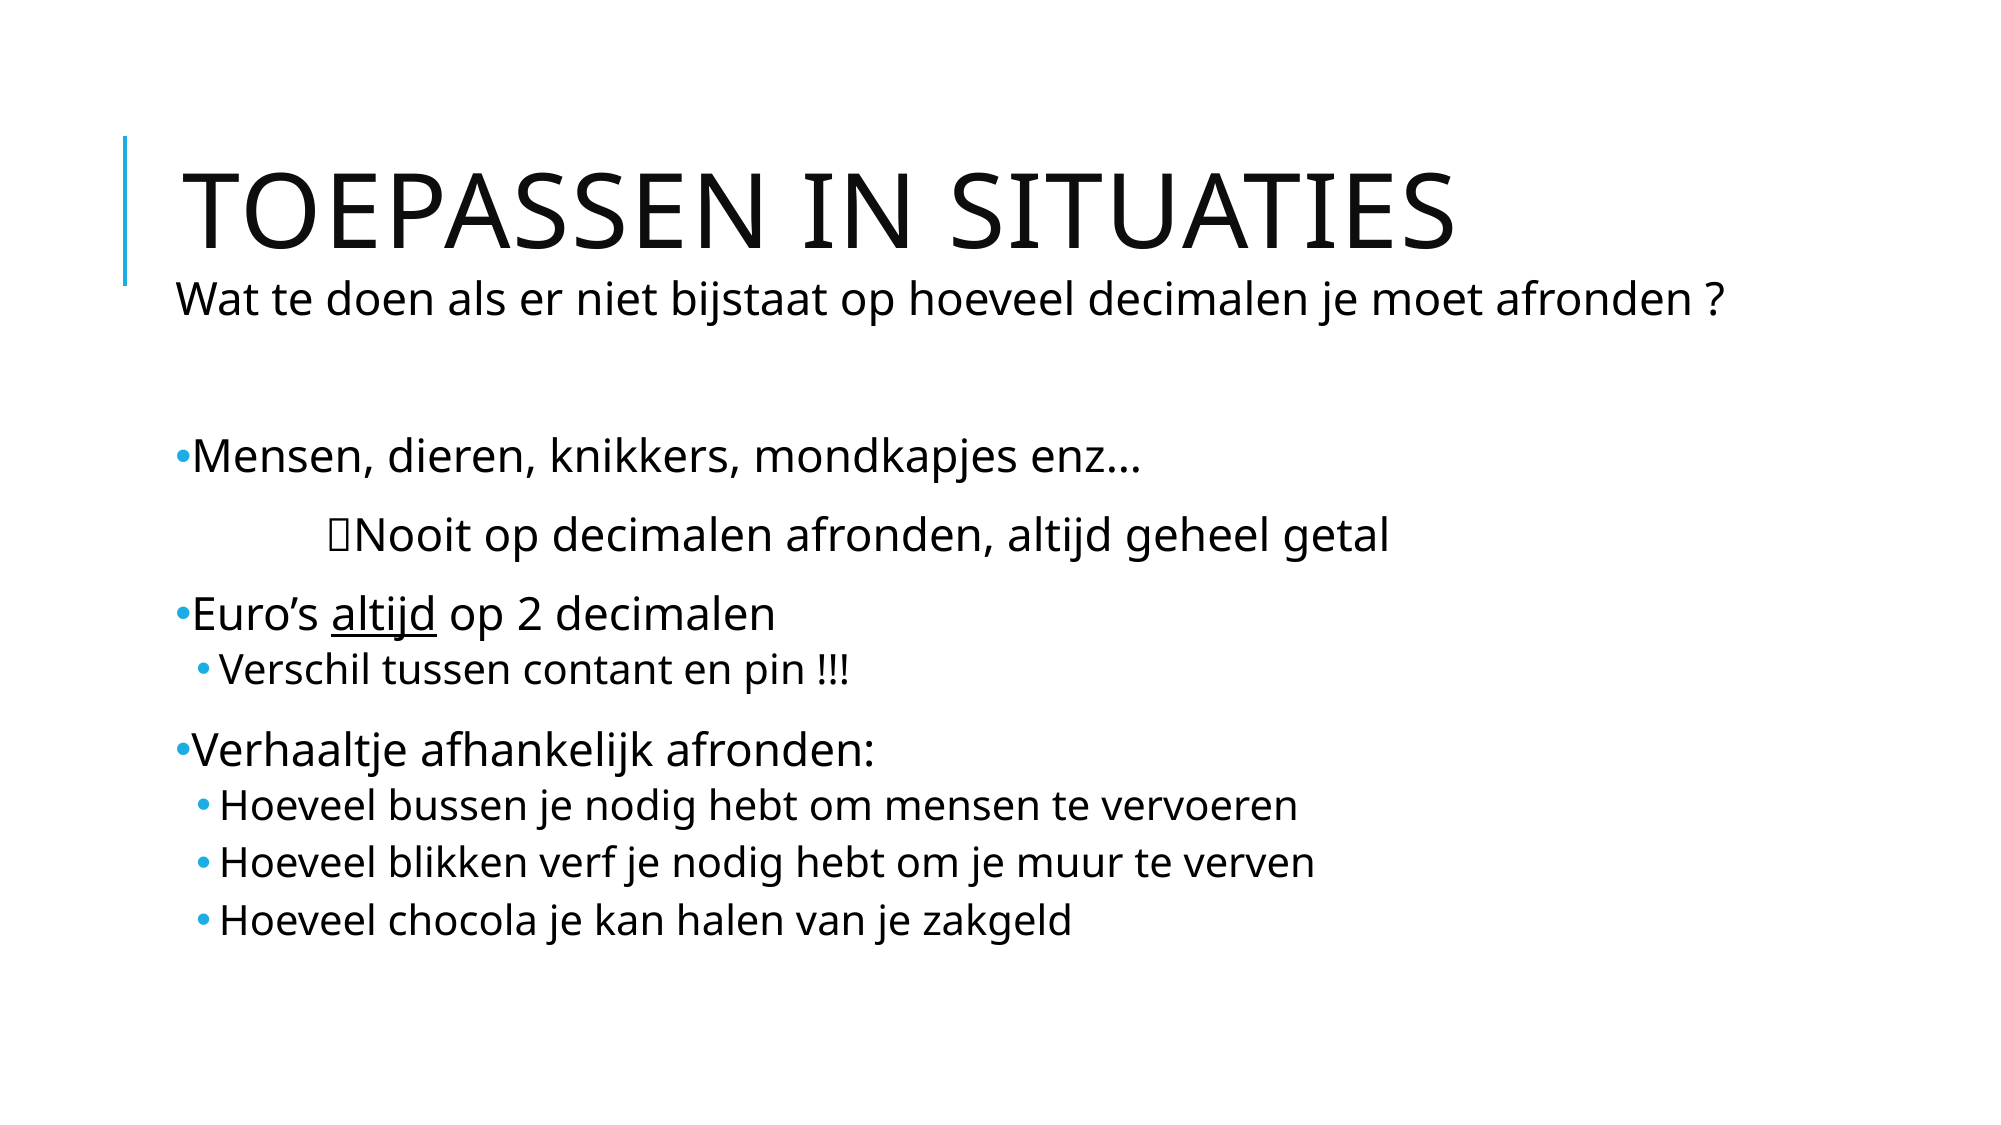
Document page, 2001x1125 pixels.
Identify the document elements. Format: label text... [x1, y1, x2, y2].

title Toepassen in situaties [168, 96, 1763, 268]
list Wat te doen als er niet bijstaat op hoeveel decimalen je moet afronden ? Mensen, dieren, knikkers, mondkapjes enz… Nooit op decimalen afronden, altijd geheel getal Euro’s altijd op 2 decimalen Verschil tussen contant en pin !!! Verhaaltje afhankelijk afronden: Hoeveel bussen je nodig hebt om mensen te vervoeren Hoeveel blikken verf je nodig hebt om je muur te verven Hoeveel chocola je kan halen van je zakgeld [168, 268, 1763, 1035]
